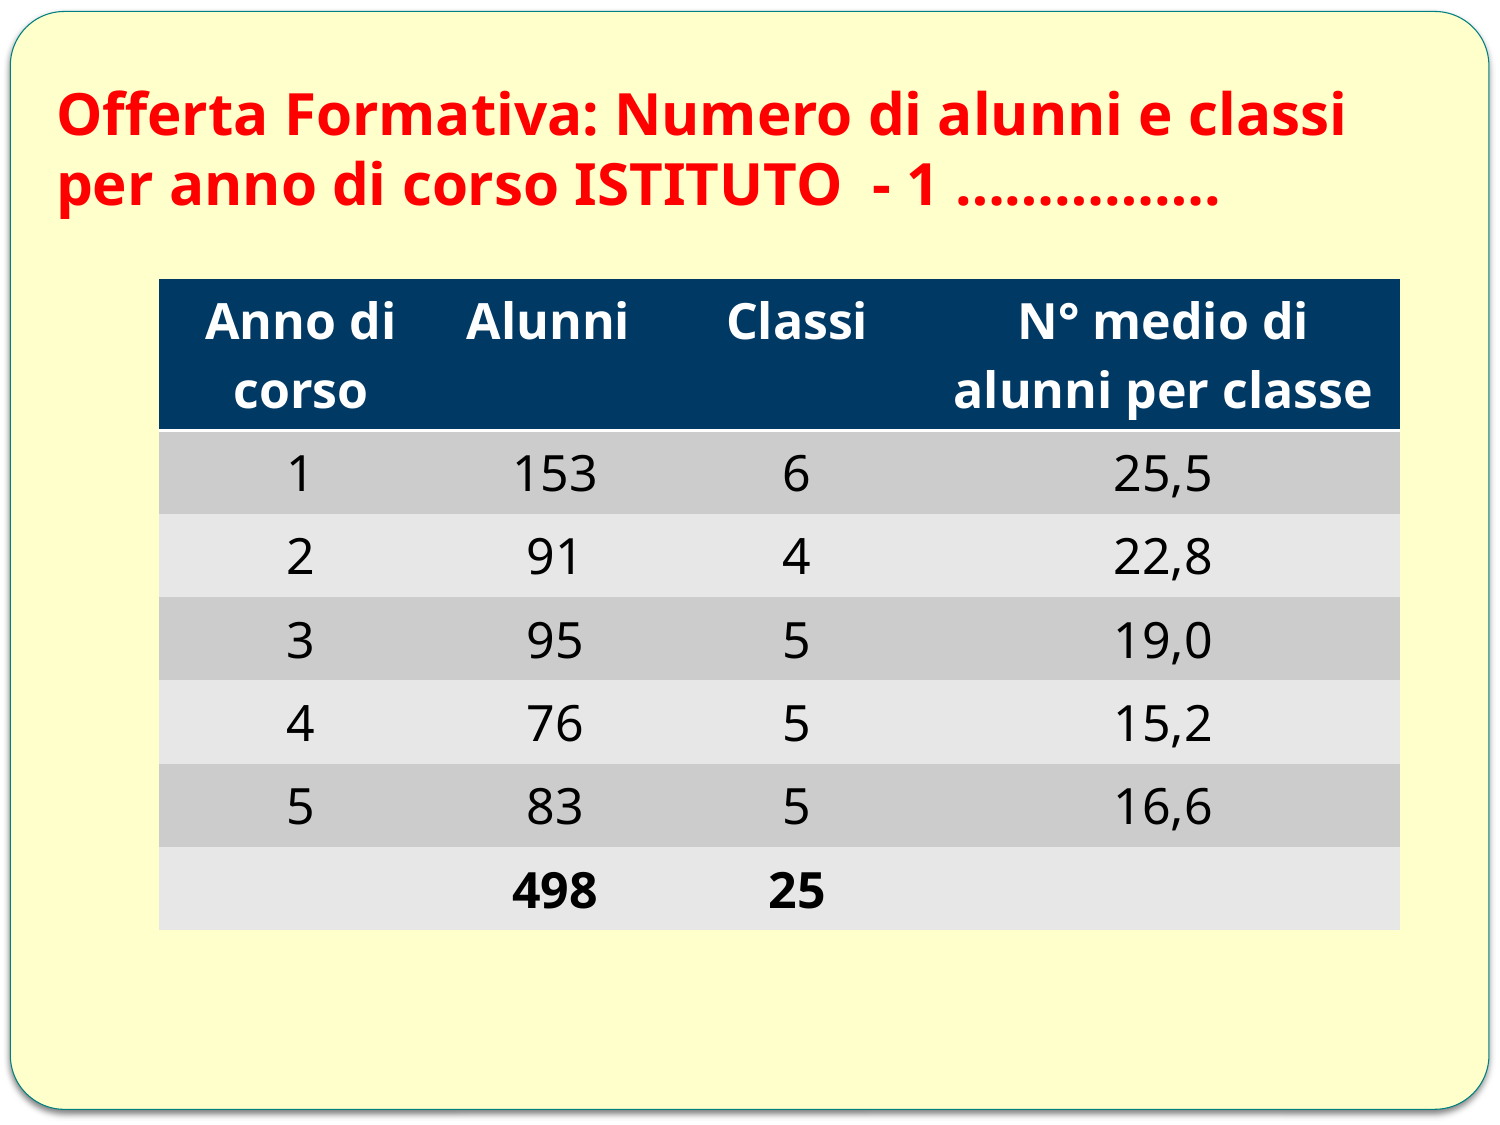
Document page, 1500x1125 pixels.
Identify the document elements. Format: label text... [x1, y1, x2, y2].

table_cell 5 [159, 764, 443, 847]
table_cell 25 [667, 847, 927, 930]
table_cell 5 [667, 680, 927, 764]
table_cell 498 [443, 847, 667, 930]
table_cell [927, 847, 1400, 930]
table_header N° medio di alunni per classe [927, 279, 1400, 429]
table_cell 153 [443, 432, 667, 514]
table_cell 5 [667, 597, 927, 680]
title Offerta Formativa: Numero di alunni e classi per anno di corso ISTITUTO - 1 ……………. [40, 44, 1460, 233]
table_cell 25,5 [927, 432, 1400, 514]
table_header Alunni [443, 279, 667, 429]
table_cell 4 [159, 680, 443, 764]
table_cell 15,2 [927, 680, 1400, 764]
table_cell 3 [159, 597, 443, 680]
table_header Anno di corso [159, 279, 443, 429]
table_header Classi [667, 279, 927, 429]
table_cell 5 [667, 764, 927, 847]
table_cell 83 [443, 764, 667, 847]
table_cell 22,8 [927, 514, 1400, 597]
table_cell 1 [159, 432, 443, 514]
table_cell 95 [443, 597, 667, 680]
table_cell 6 [667, 432, 927, 514]
table_cell [159, 847, 443, 930]
table_cell 91 [443, 514, 667, 597]
table_cell 76 [443, 680, 667, 764]
table_cell 4 [667, 514, 927, 597]
table_cell 2 [159, 514, 443, 597]
table_cell 16,6 [927, 764, 1400, 847]
table_cell 19,0 [927, 597, 1400, 680]
